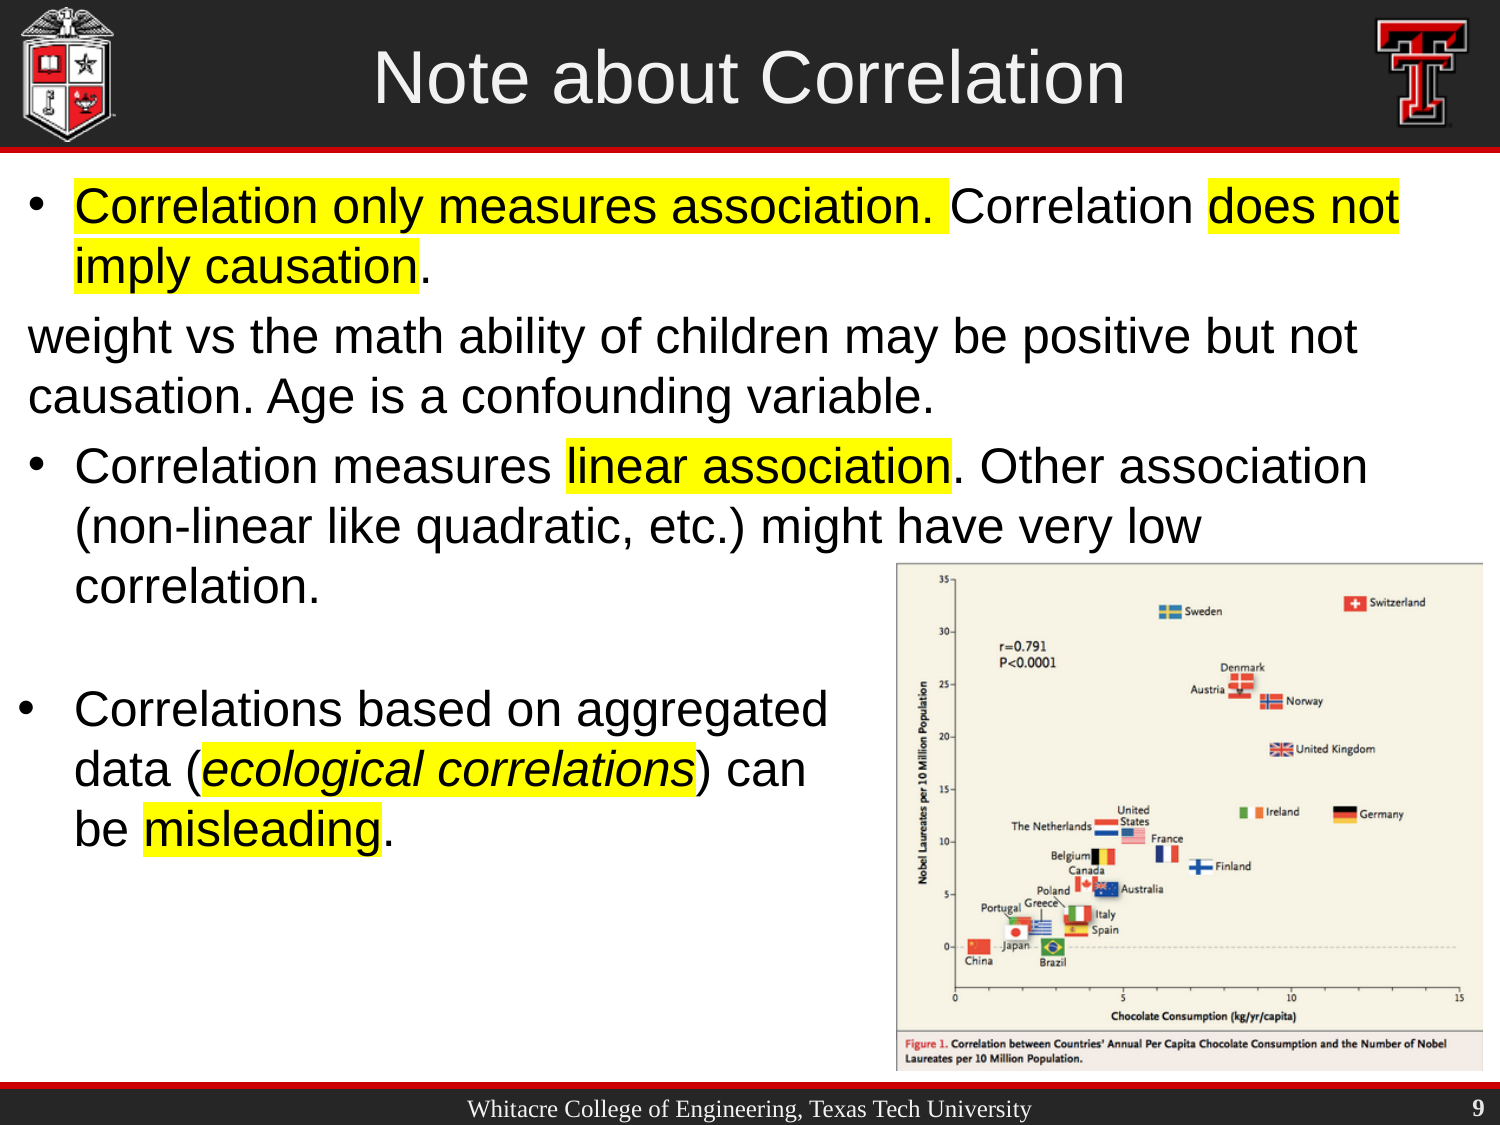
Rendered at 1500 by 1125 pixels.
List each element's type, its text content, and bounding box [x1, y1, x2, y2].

list Correlation only measures association. Correlation does not imply causation. weight vs the math ability of children may be positive but not causation. Age is a confounding variable. Correlation measures linear association. Other association (non-linear like quadratic, etc.) might have very low correlation. [12, 165, 1431, 626]
title Note about Correlation [151, 6, 1349, 141]
picture [1373, 14, 1472, 128]
picture [896, 562, 1483, 1071]
slide_number 9 [1392, 1086, 1500, 1125]
picture [21, 7, 116, 142]
text_box Correlations based on aggregated data (ecological correlations) can be misleading. [2, 669, 873, 925]
